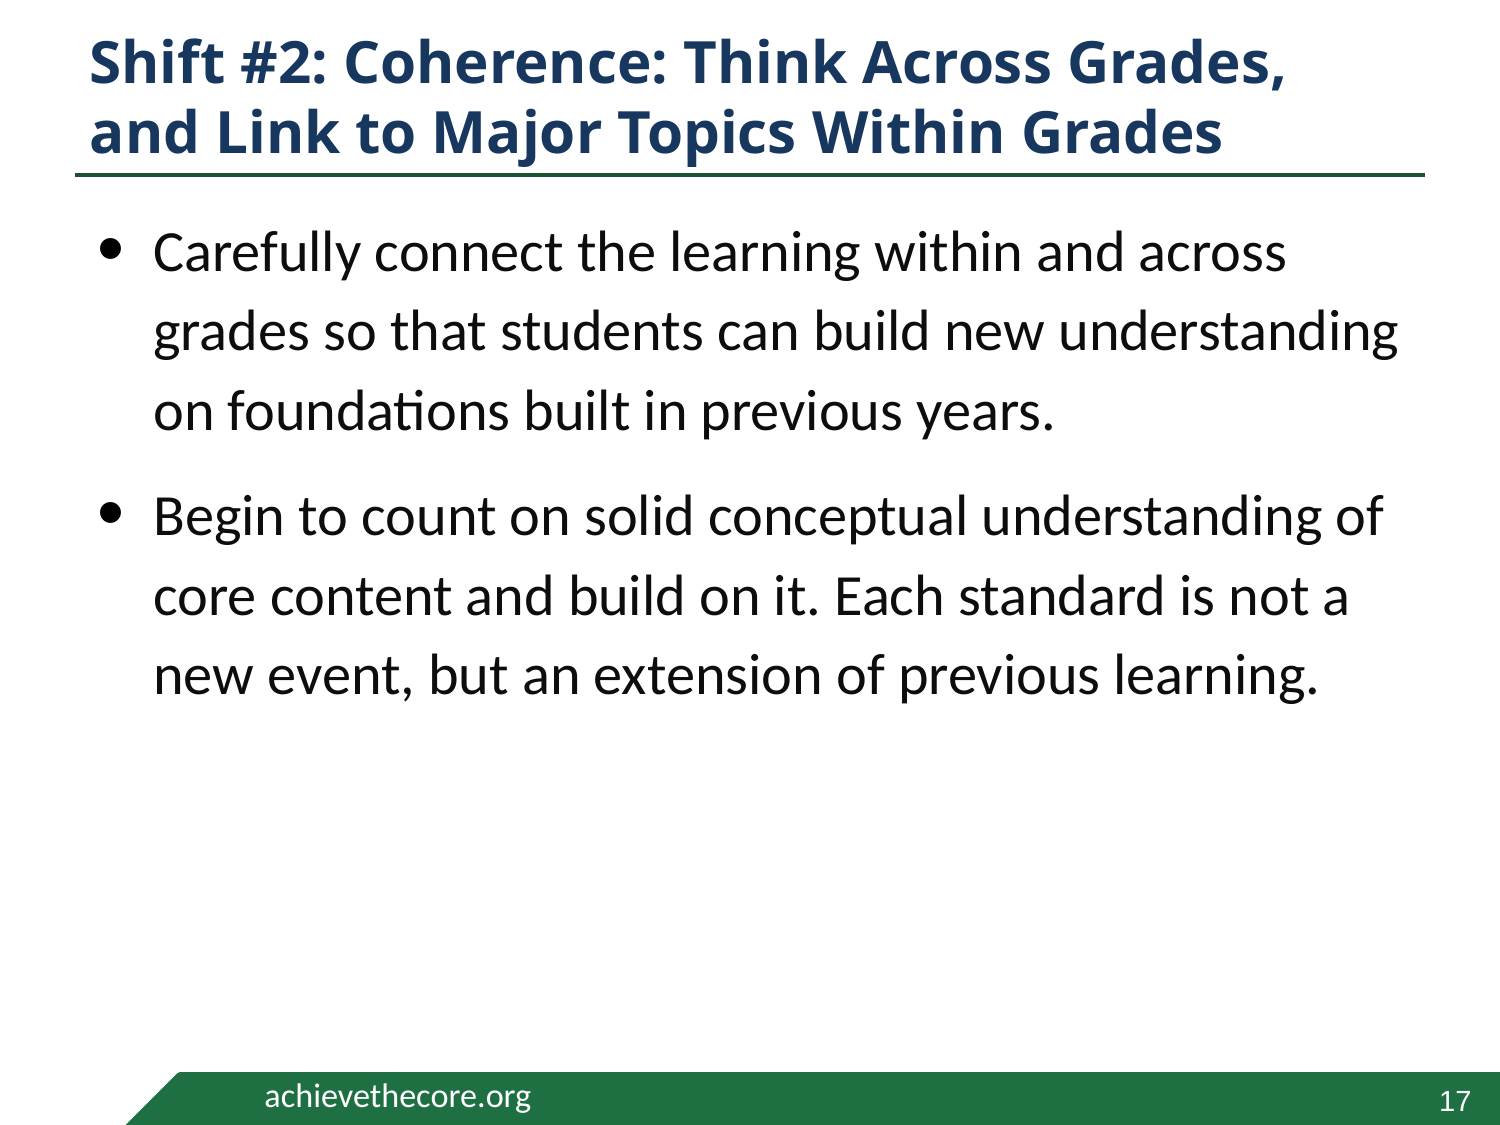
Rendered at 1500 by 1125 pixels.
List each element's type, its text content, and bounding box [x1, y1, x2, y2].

text_box Shift #2: Coherence: Think Across Grades, and Link to Major Topics Within Grades [74, 17, 1425, 173]
slide_number 17 [1136, 1073, 1487, 1125]
text_box Carefully connect the learning within and across grades so that students can build new understanding on foundations built in previous years. Begin to count on solid conceptual understanding of core content and build on it. Each standard is not a new event, but an extension of previous learning. [82, 195, 1418, 714]
